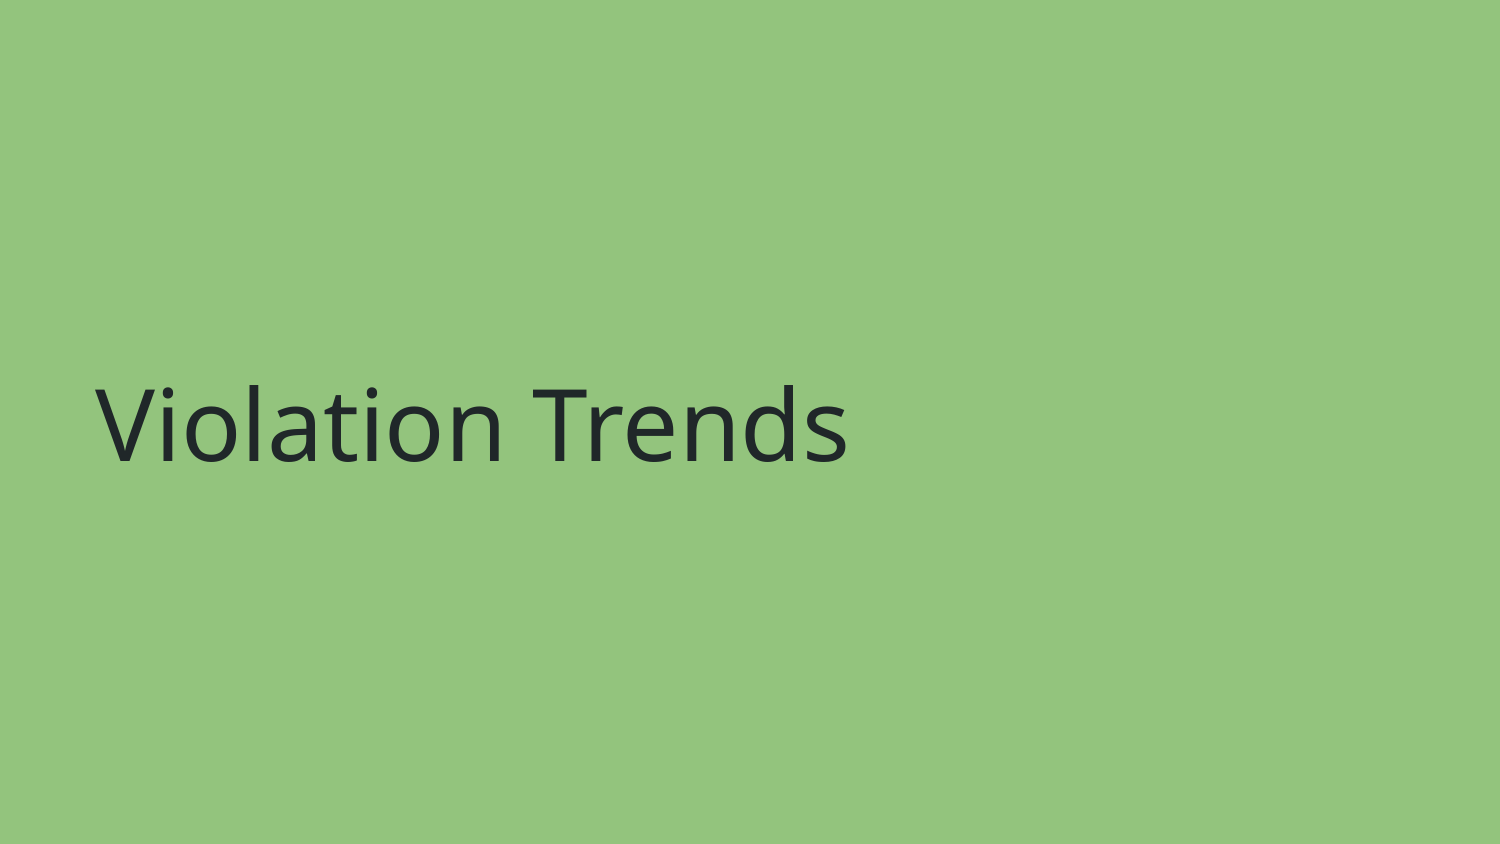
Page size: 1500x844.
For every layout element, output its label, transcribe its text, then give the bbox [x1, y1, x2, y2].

title Violation Trends [80, 86, 1032, 758]
